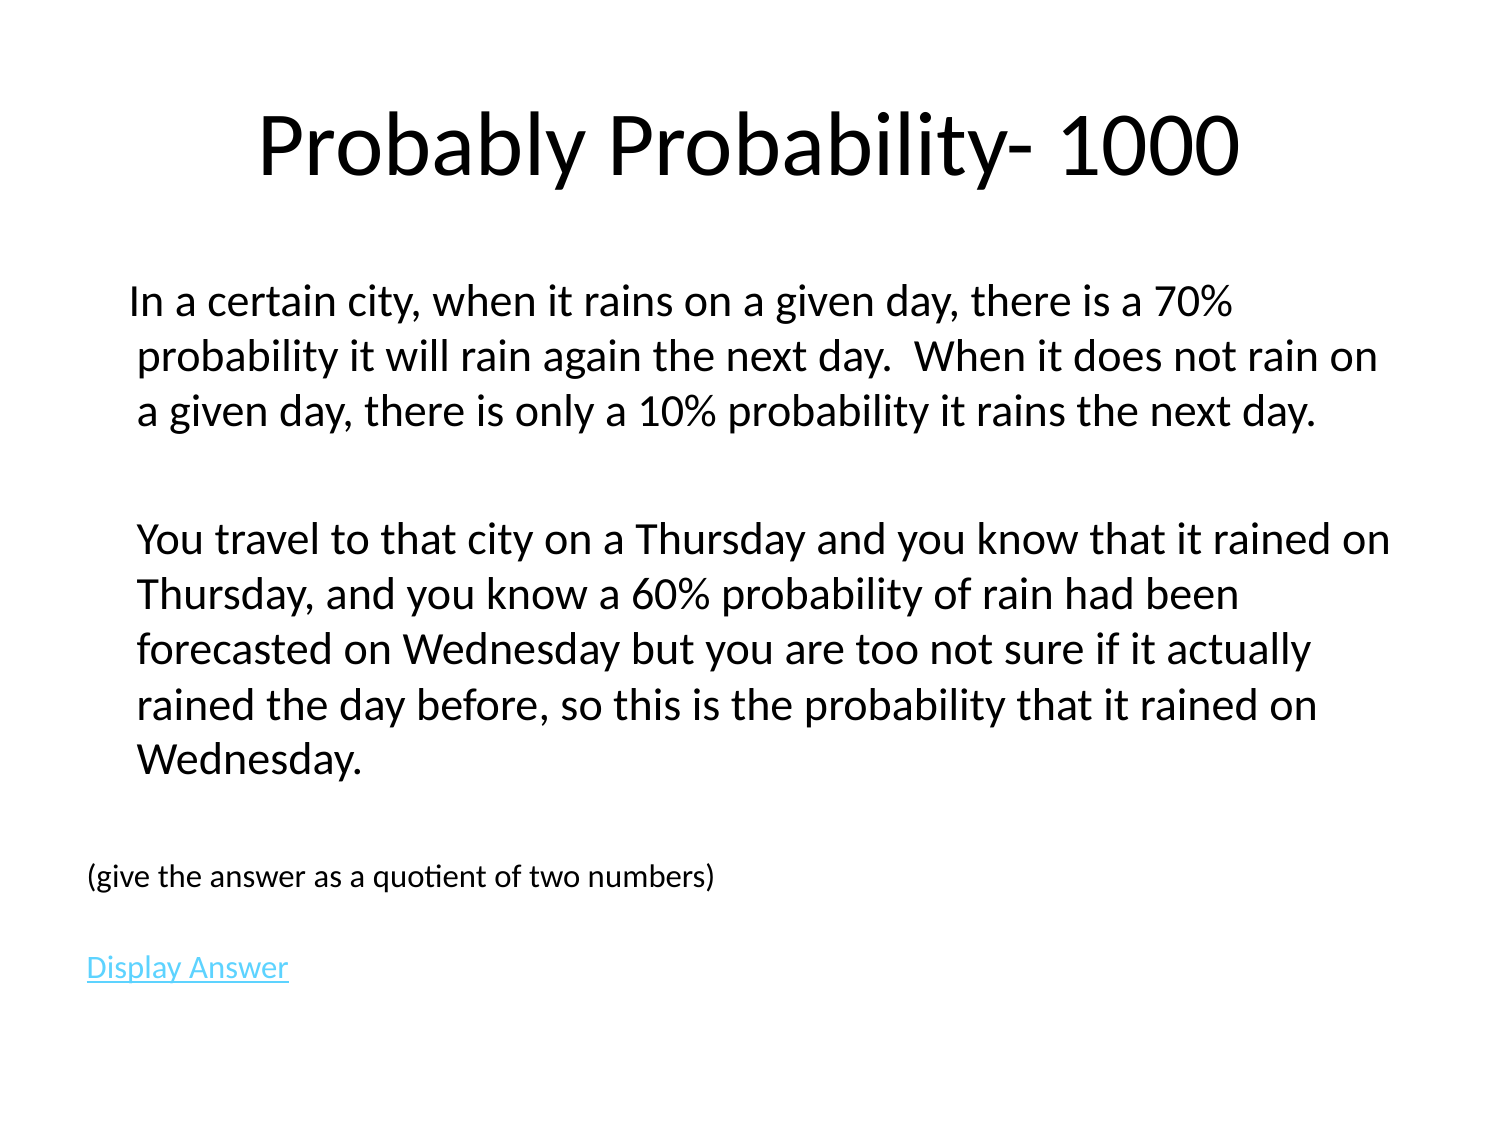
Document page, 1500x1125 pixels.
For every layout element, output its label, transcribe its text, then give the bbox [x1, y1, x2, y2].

list In a certain city, when it rains on a given day, there is a 70% probability it will rain again the next day. When it does not rain on a given day, there is only a 10% probability it rains the next day. You travel to that city on a Thursday and you know that it rained on Thursday, and you know a 60% probability of rain had been forecasted on Wednesday but you are too not sure if it actually rained the day before, so this is the probability that it rained on Wednesday. (give the answer as a quotient of two numbers) Display Answer [71, 262, 1422, 1005]
title Probably Probability- 1000 [75, 45, 1425, 233]
